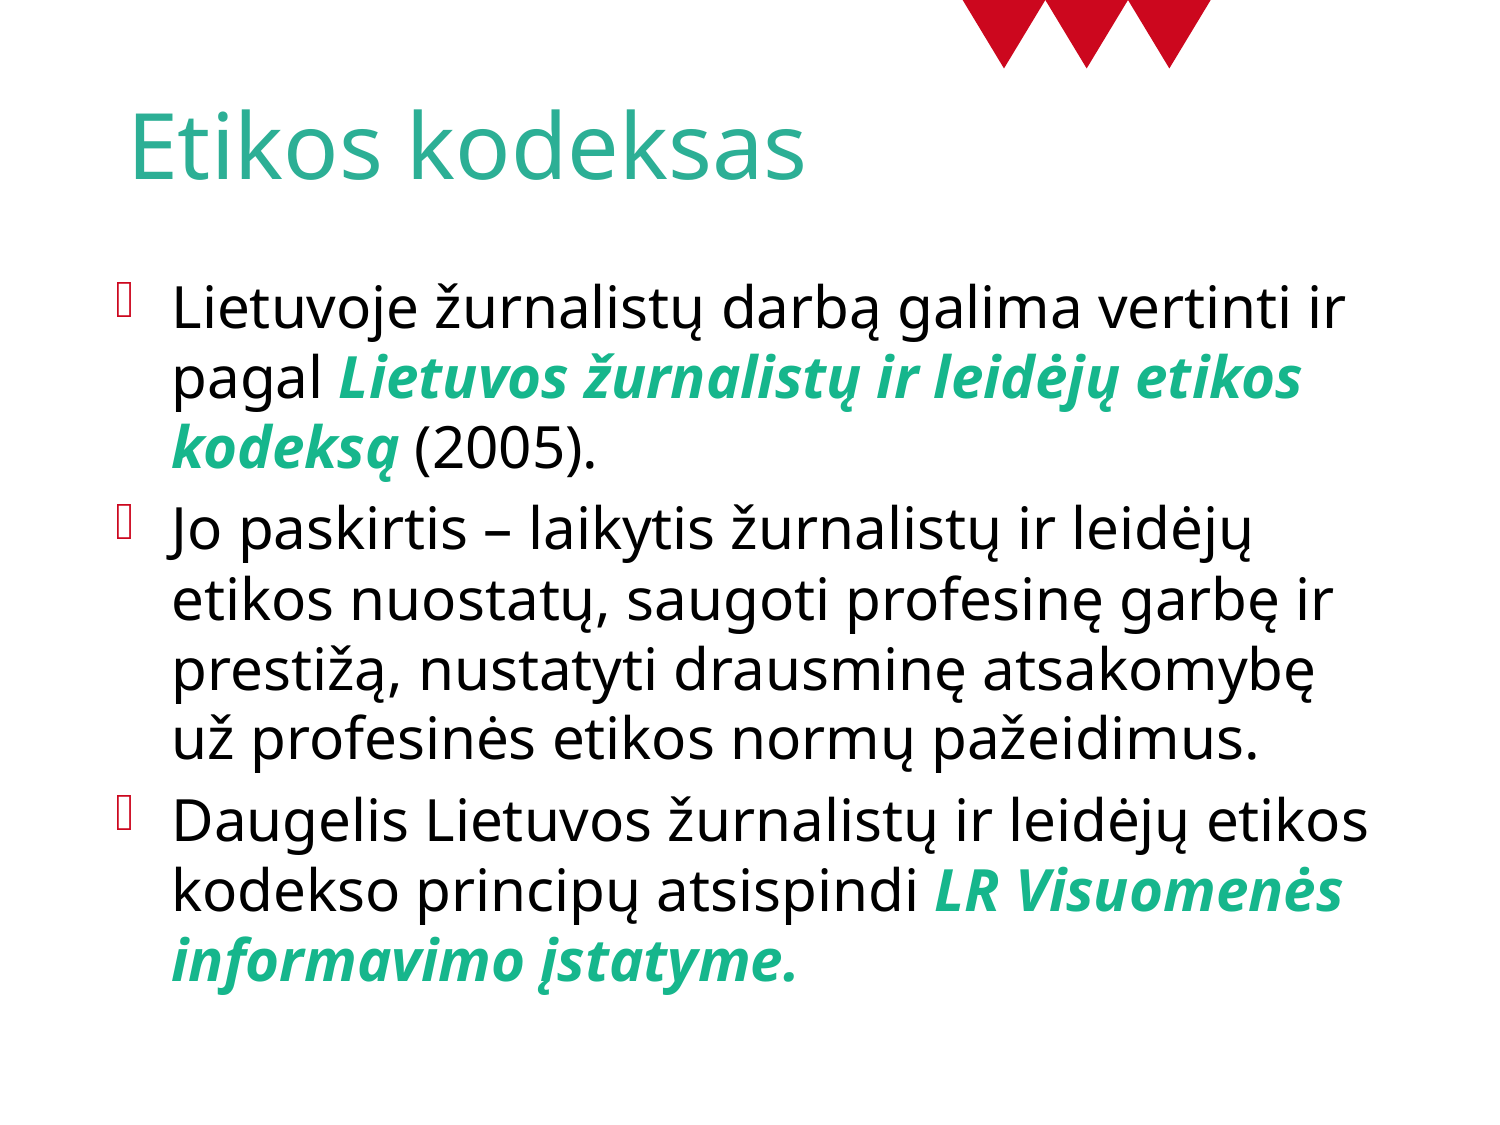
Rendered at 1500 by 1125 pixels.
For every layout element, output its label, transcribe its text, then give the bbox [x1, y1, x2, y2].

title Etikos kodeksas [112, 66, 1388, 220]
list Lietuvoje žurnalistų darbą galima vertinti ir pagal Lietuvos žurnalistų ir leidėjų etikos kodeksą (2005). Jo paskirtis – laikytis žurnalistų ir leidėjų etikos nuostatų, saugoti profesinę garbę ir prestižą, nustatyti drausminę atsakomybę už profesinės etikos normų pažeidimus. Daugelis Lietuvos žurnalistų ir leidėjų etikos kodekso principų atsispindi LR Visuomenės informavimo įstatyme. [100, 262, 1400, 1012]
